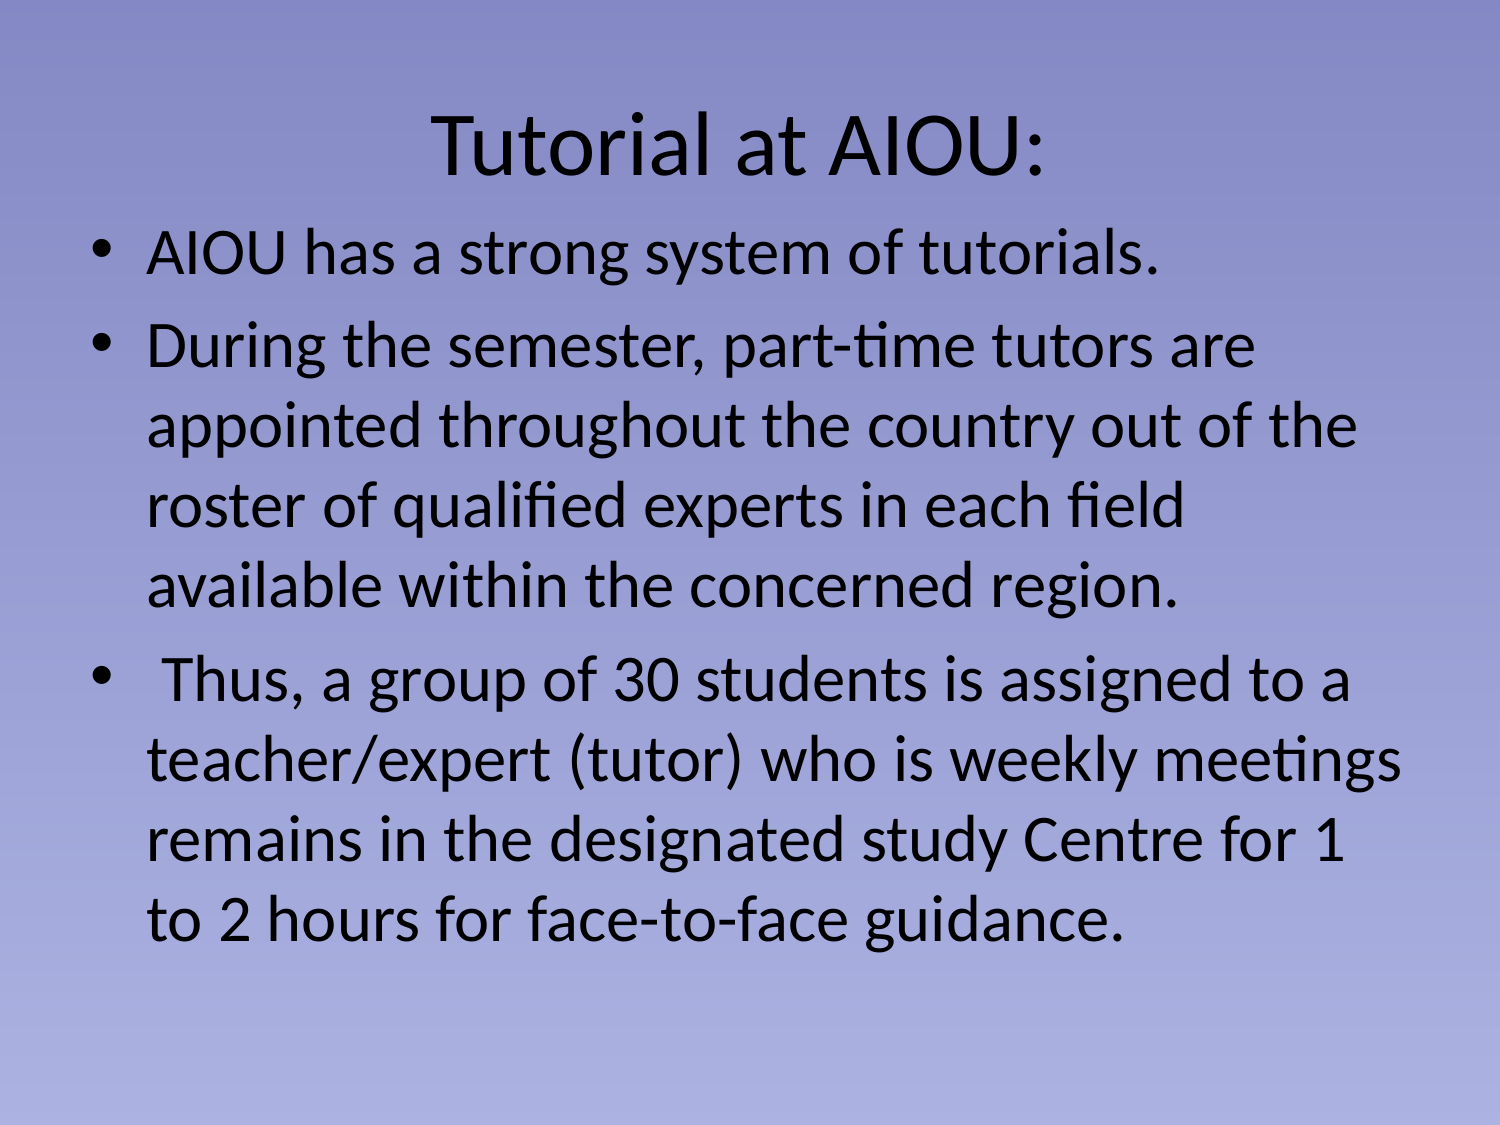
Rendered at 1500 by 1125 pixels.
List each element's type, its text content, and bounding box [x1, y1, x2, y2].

title Tutorial at AIOU: [75, 45, 1425, 200]
list AIOU has a strong system of tutorials. During the semester, part-time tutors are appointed throughout the country out of the roster of qualified experts in each field available within the concerned region. Thus, a group of 30 students is assigned to a teacher/expert (tutor) who is weekly meetings remains in the designated study Centre for 1 to 2 hours for face-to-face guidance. [75, 200, 1425, 1005]
